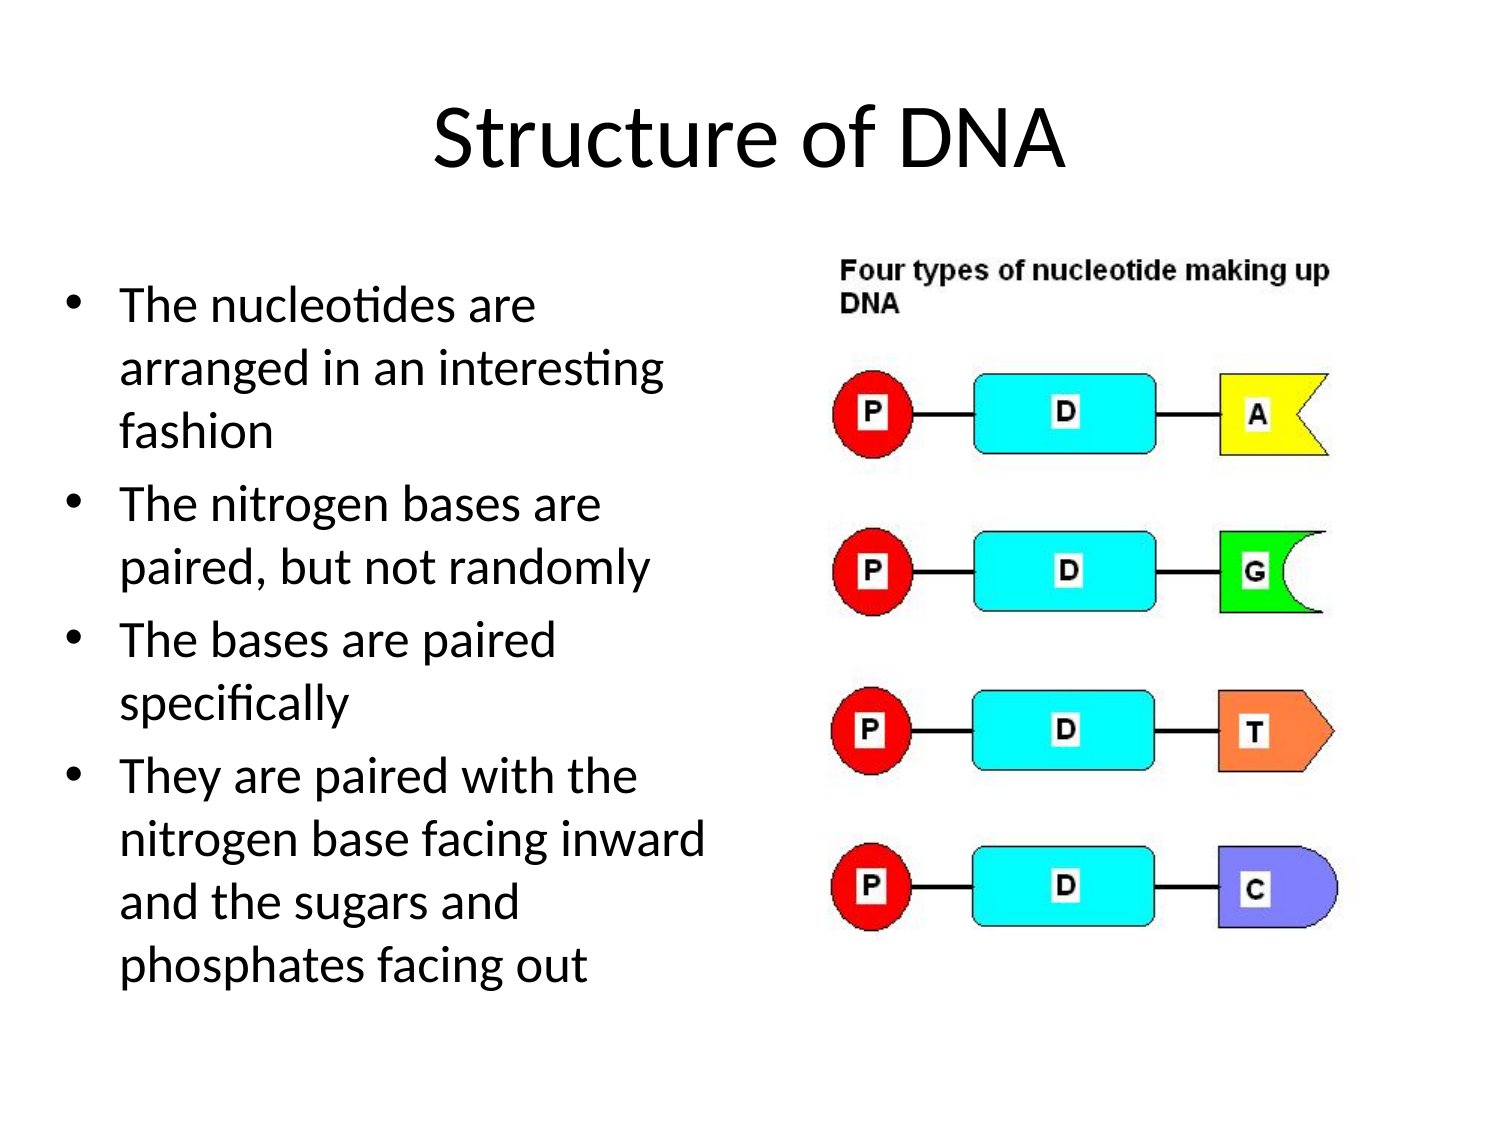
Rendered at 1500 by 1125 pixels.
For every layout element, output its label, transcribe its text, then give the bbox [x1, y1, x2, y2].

title Structure of DNA [49, 37, 1451, 225]
picture [812, 234, 1363, 992]
list The nucleotides are arranged in an interesting fashion The nitrogen bases are paired, but not randomly The bases are paired specifically They are paired with the nitrogen base facing inward and the sugars and phosphates facing out [49, 262, 738, 1001]
